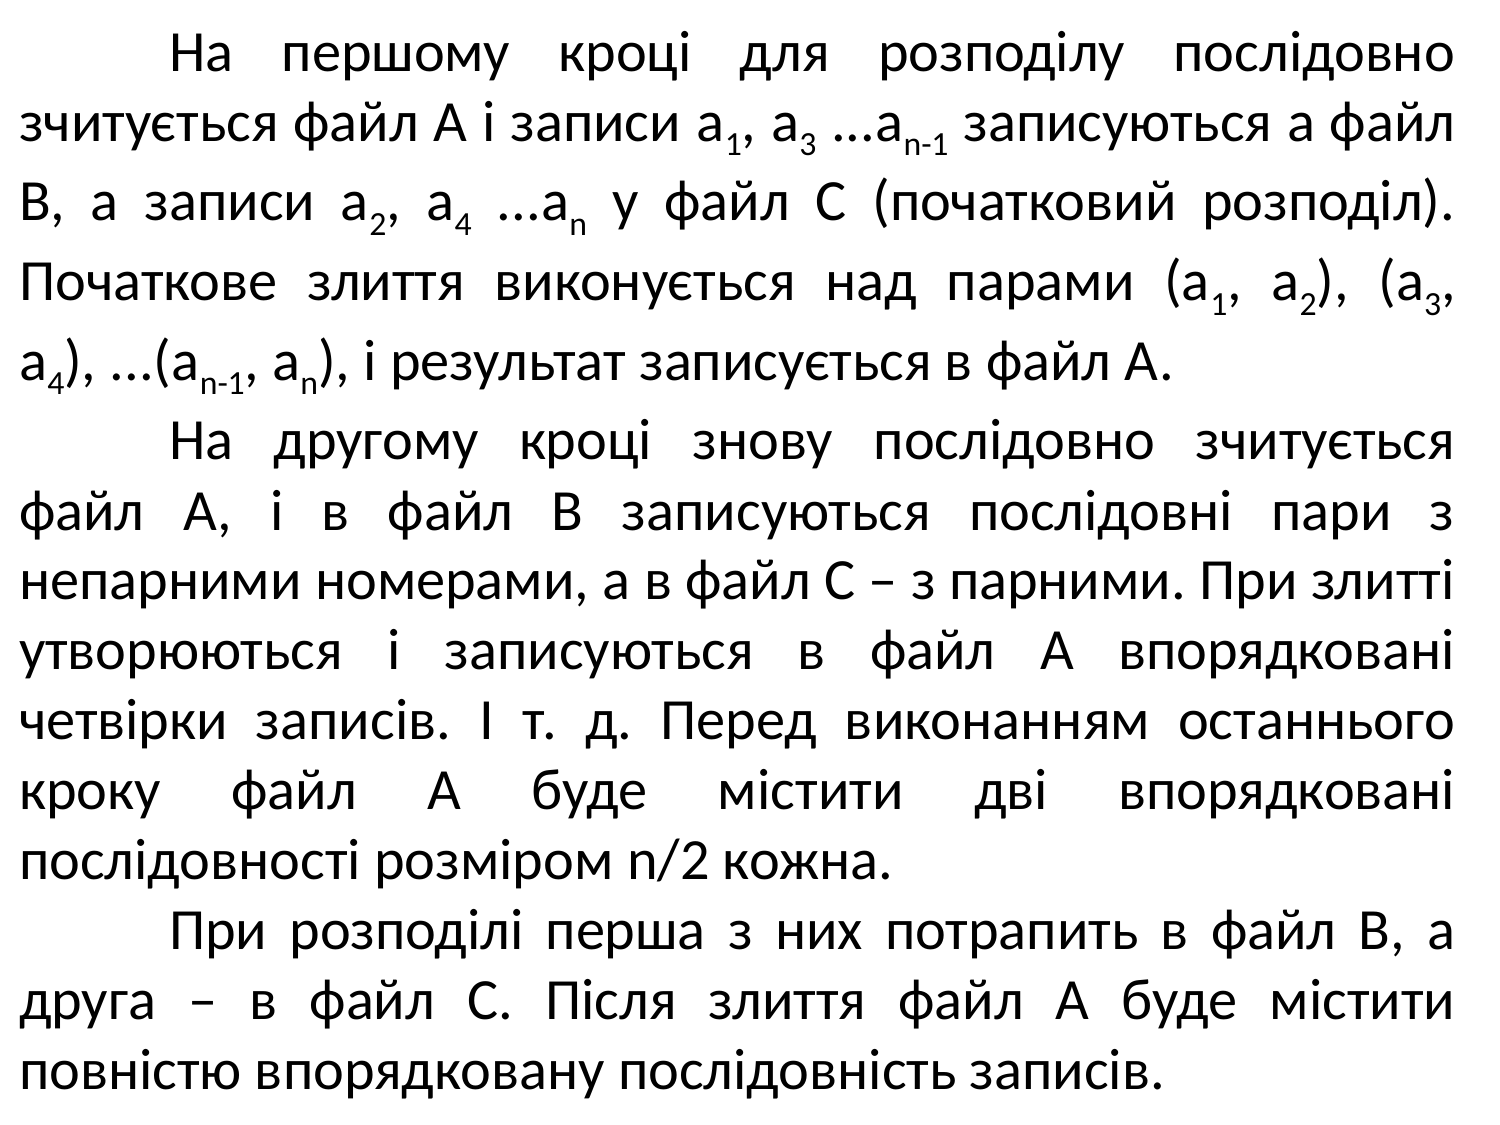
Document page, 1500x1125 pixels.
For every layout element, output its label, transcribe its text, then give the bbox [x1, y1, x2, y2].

text_box На першому кроці для розподілу послідовно зчитується файл А і записи а1, а3 ...аn-1 записуються а файл В, а записи а2, а4 ...аn у файл С (початковий розподіл). Початкове злиття виконується над парами (а1, а2), (а3, а4), ...(аn-1, аn), і результат записується в файл А. На другому кроці знову послідовно зчитується файл А, і в файл В записуються послідовні пари з непарними номерами, а в файл С – з парними. При злитті утворюються і записуються в файл А впорядковані четвірки записів. І т. д. Перед виконанням останнього кроку файл А буде містити дві впорядковані послідовності розміром n/2 кожна. При розподілі перша з них потрапить в файл В, а друга – в файл С. Після злиття файл А буде містити повністю впорядковану послідовність записів. [4, 5, 1471, 1109]
